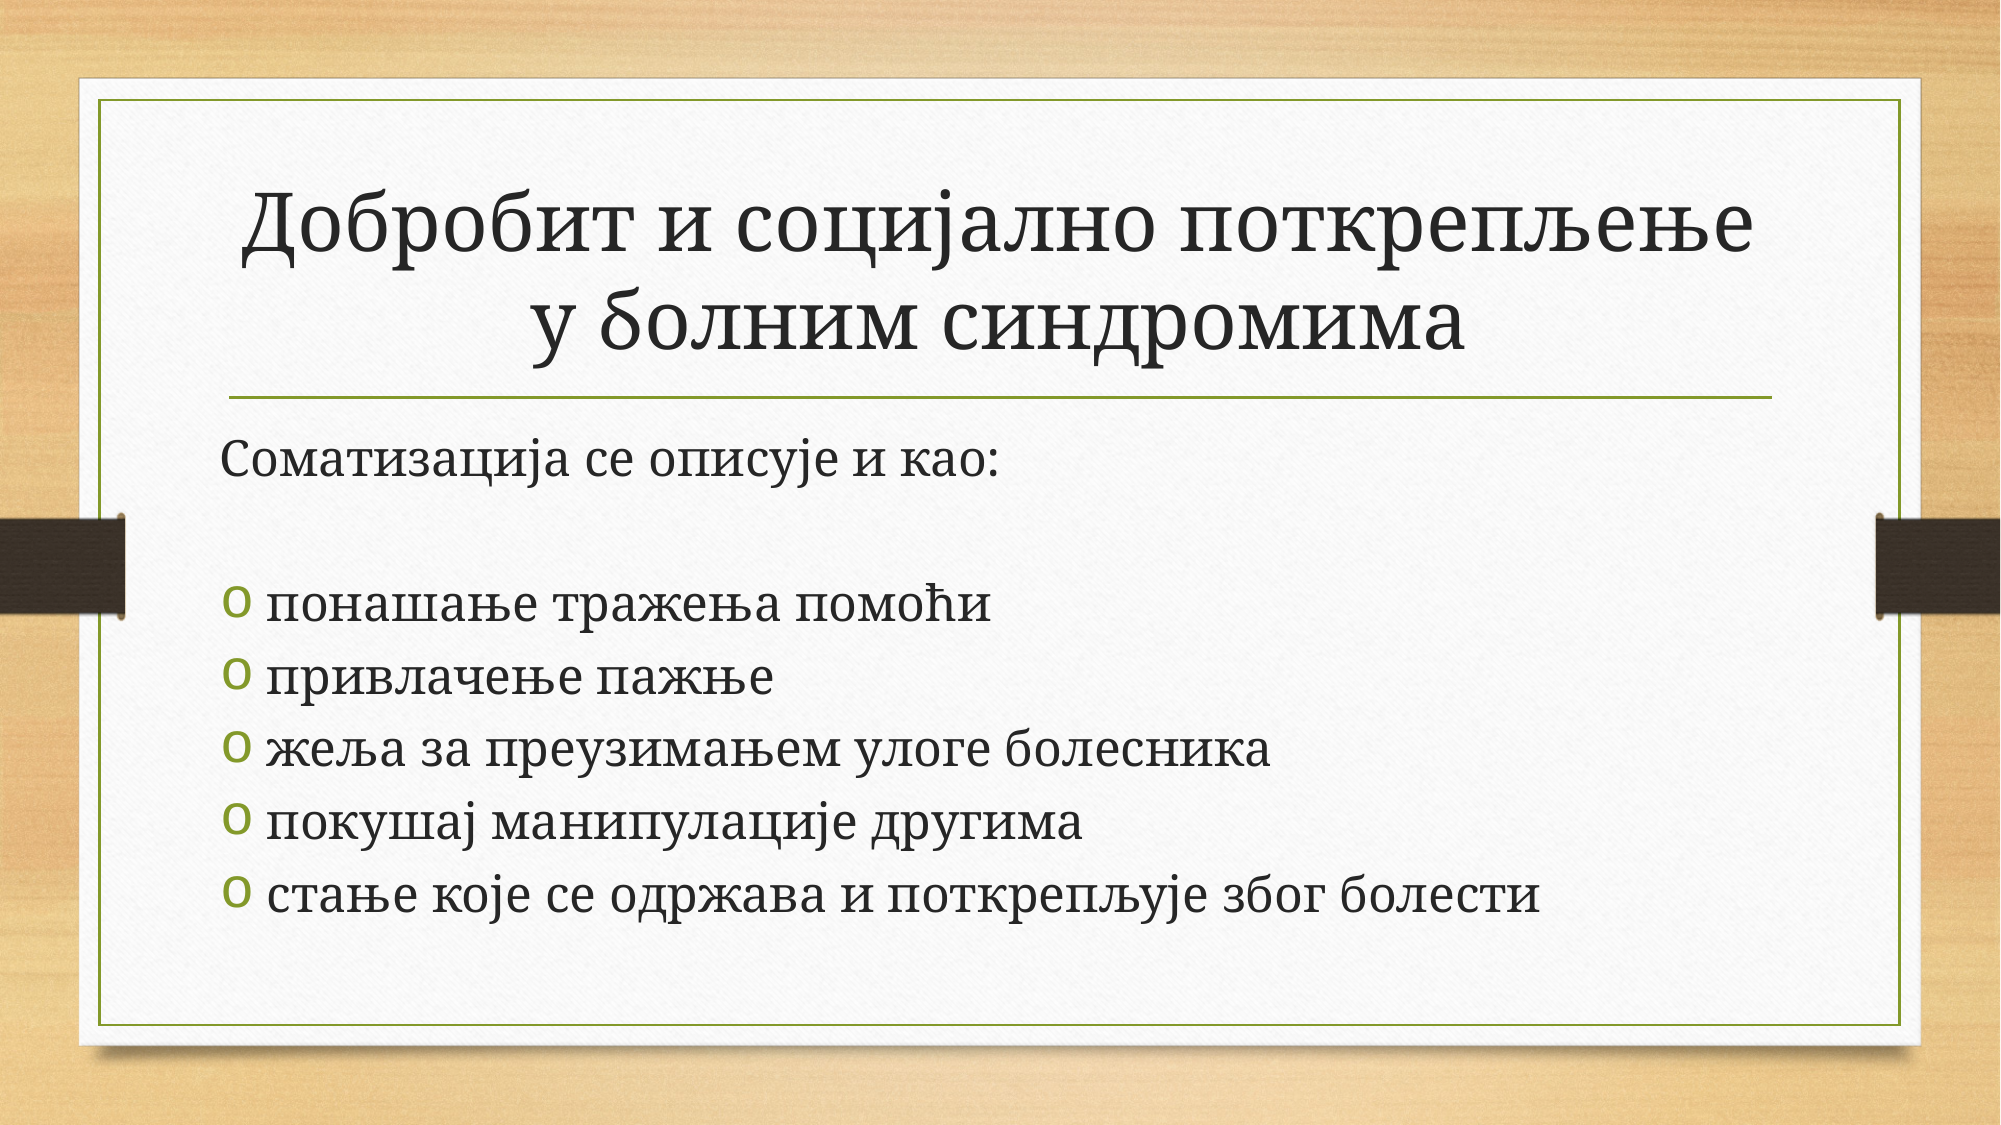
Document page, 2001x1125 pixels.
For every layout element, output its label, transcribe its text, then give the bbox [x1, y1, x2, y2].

title Добробит и социјално поткрепљење у болним синдромима [211, 160, 1788, 376]
picture [0, 0, 2001, 1125]
list Соматизација се описује и као: понашање тражења помоћи привлачење пажње жеља за преузимањем улоге болесника покушај манипулације другима стање које се одржава и поткрепљује због болести [211, 418, 1788, 965]
